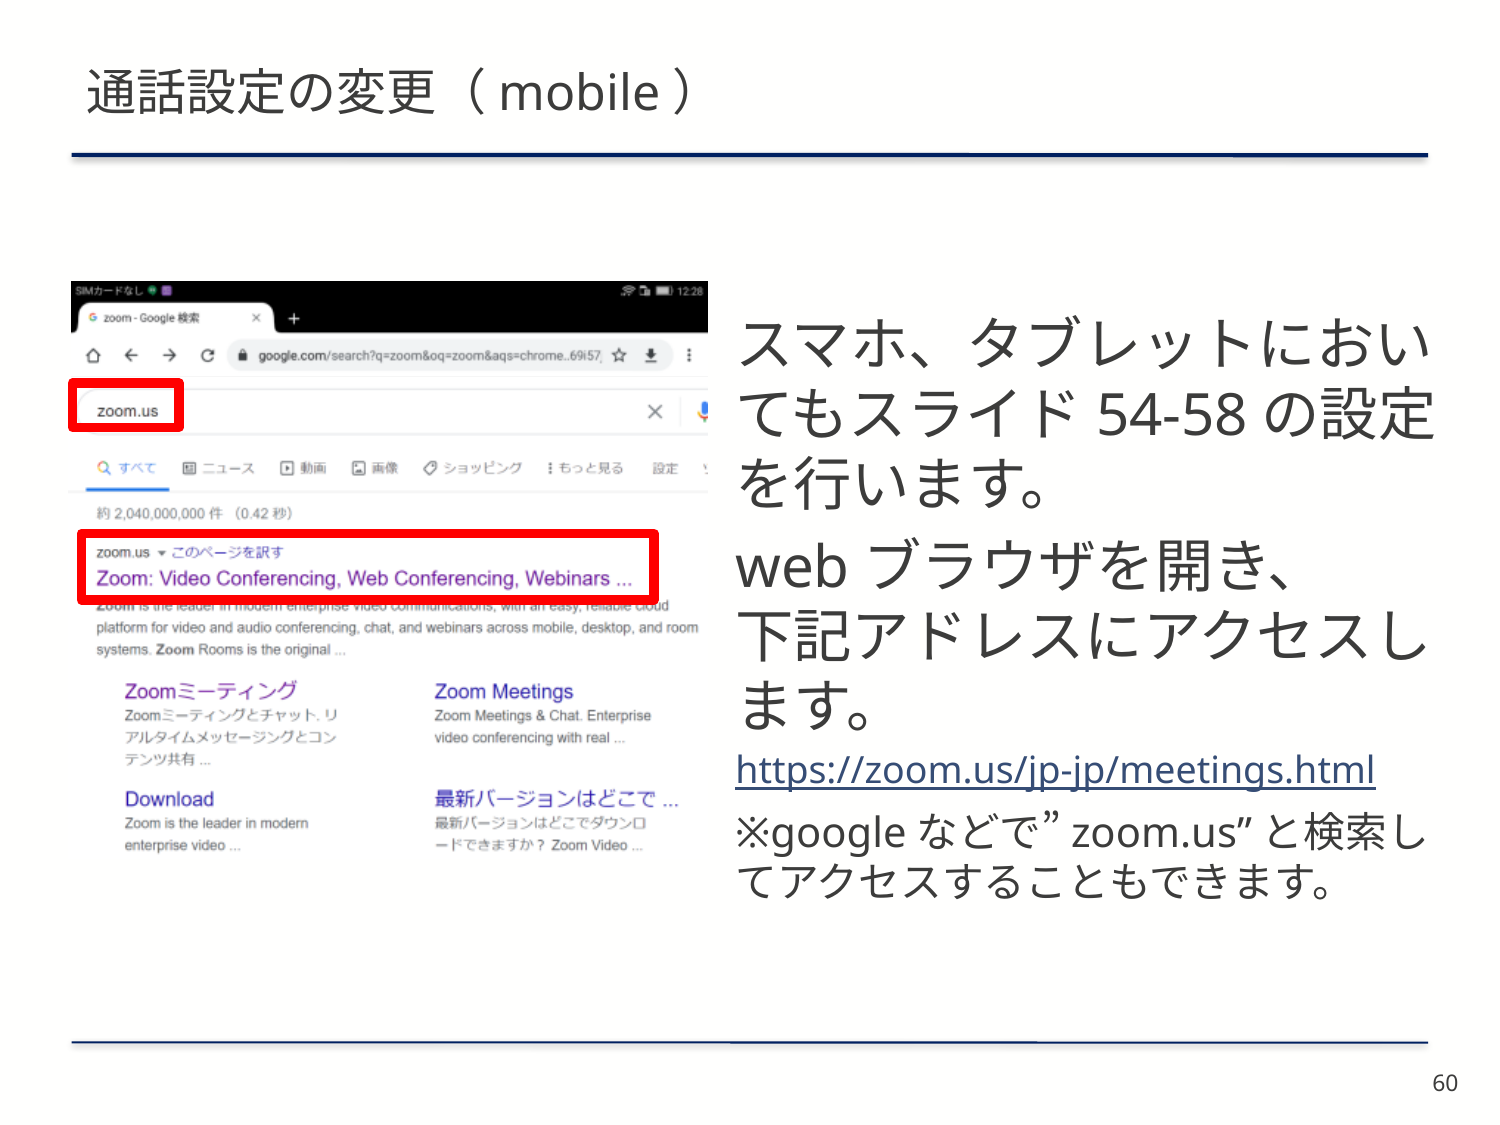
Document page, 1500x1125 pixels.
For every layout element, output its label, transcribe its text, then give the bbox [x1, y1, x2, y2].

slide_number 60 [1417, 1055, 1489, 1113]
picture [68, 281, 709, 860]
list スマホ、タブレットにおいてもスライド54-58の設定を行います。 webブラウザを開き、 下記アドレスにアクセスします。 https://zoom.us/jp-jp/meetings.html ※googleなどで”zoom.us”と検索してアクセスすることもできます。 [720, 200, 1467, 1013]
title 通話設定の変更（mobile） [71, 37, 1429, 143]
